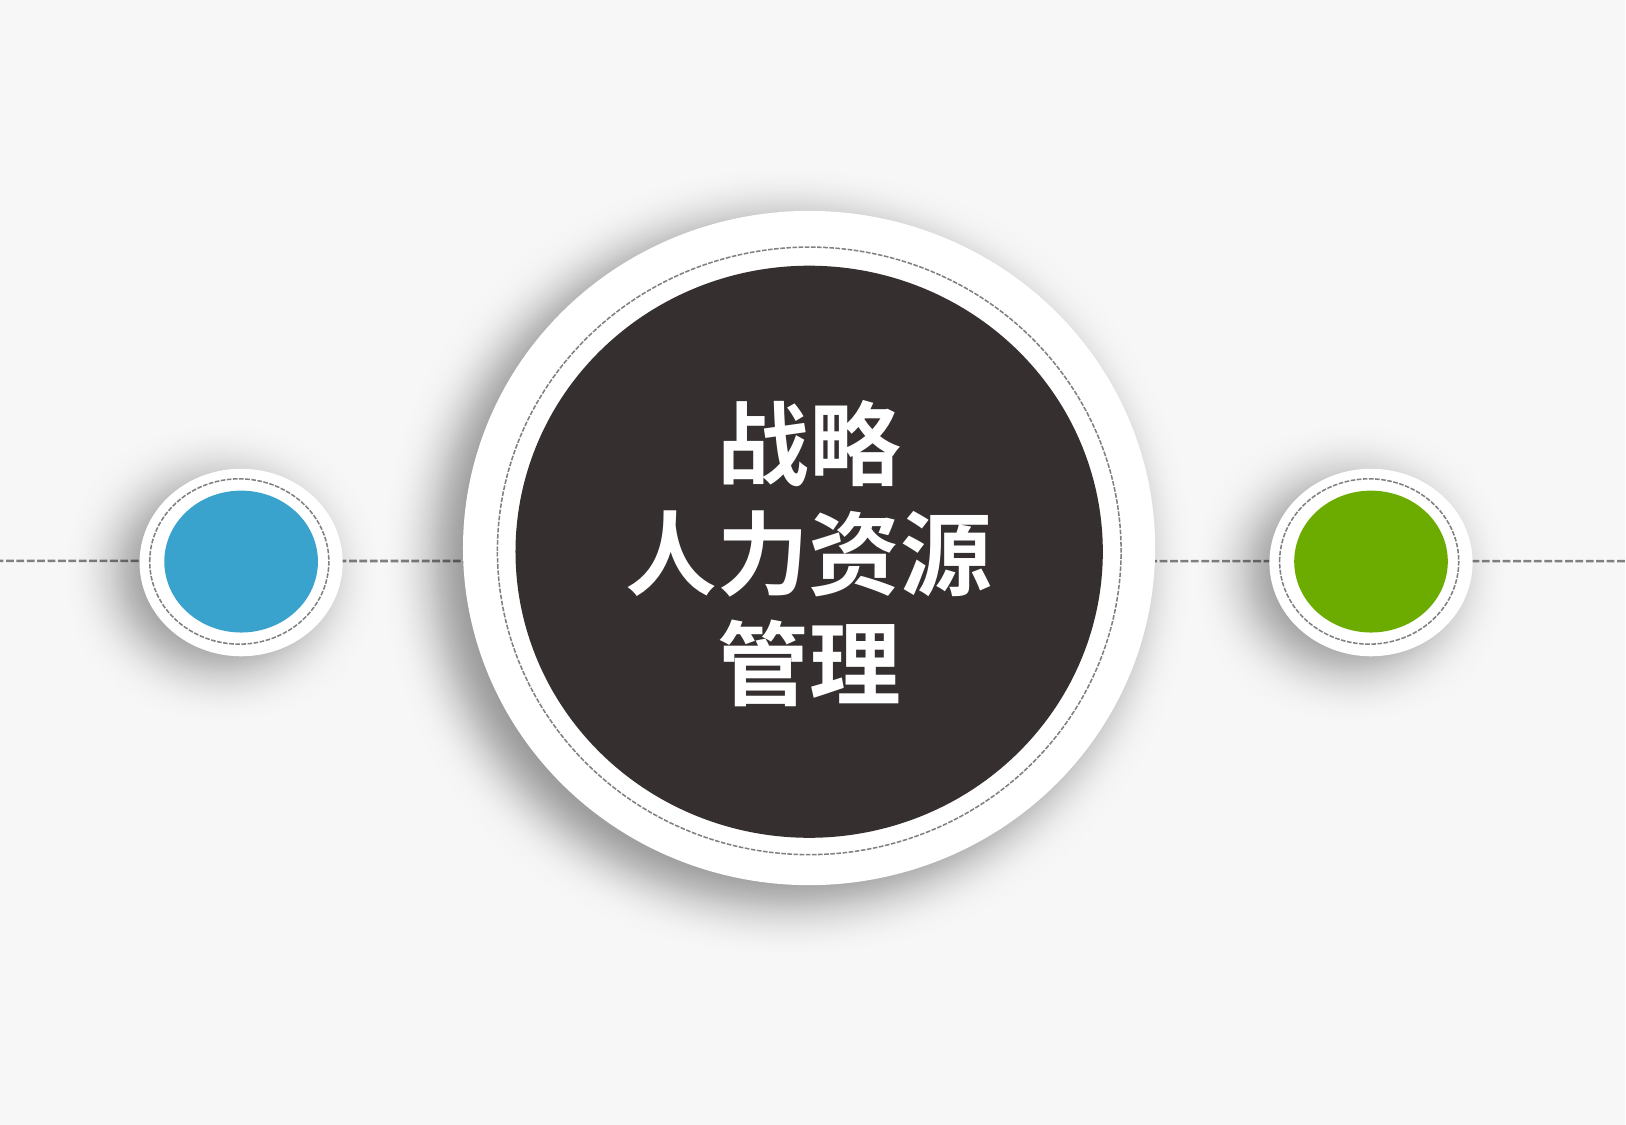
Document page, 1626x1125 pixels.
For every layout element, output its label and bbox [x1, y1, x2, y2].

text_box [1278, 478, 1460, 560]
text_box [1267, 573, 1475, 659]
text_box [138, 573, 345, 659]
text_box [1279, 573, 1459, 645]
text_box [462, 210, 1156, 886]
text_box [137, 466, 345, 560]
text_box [149, 573, 329, 645]
text_box [148, 478, 330, 560]
text_box [1267, 466, 1475, 560]
